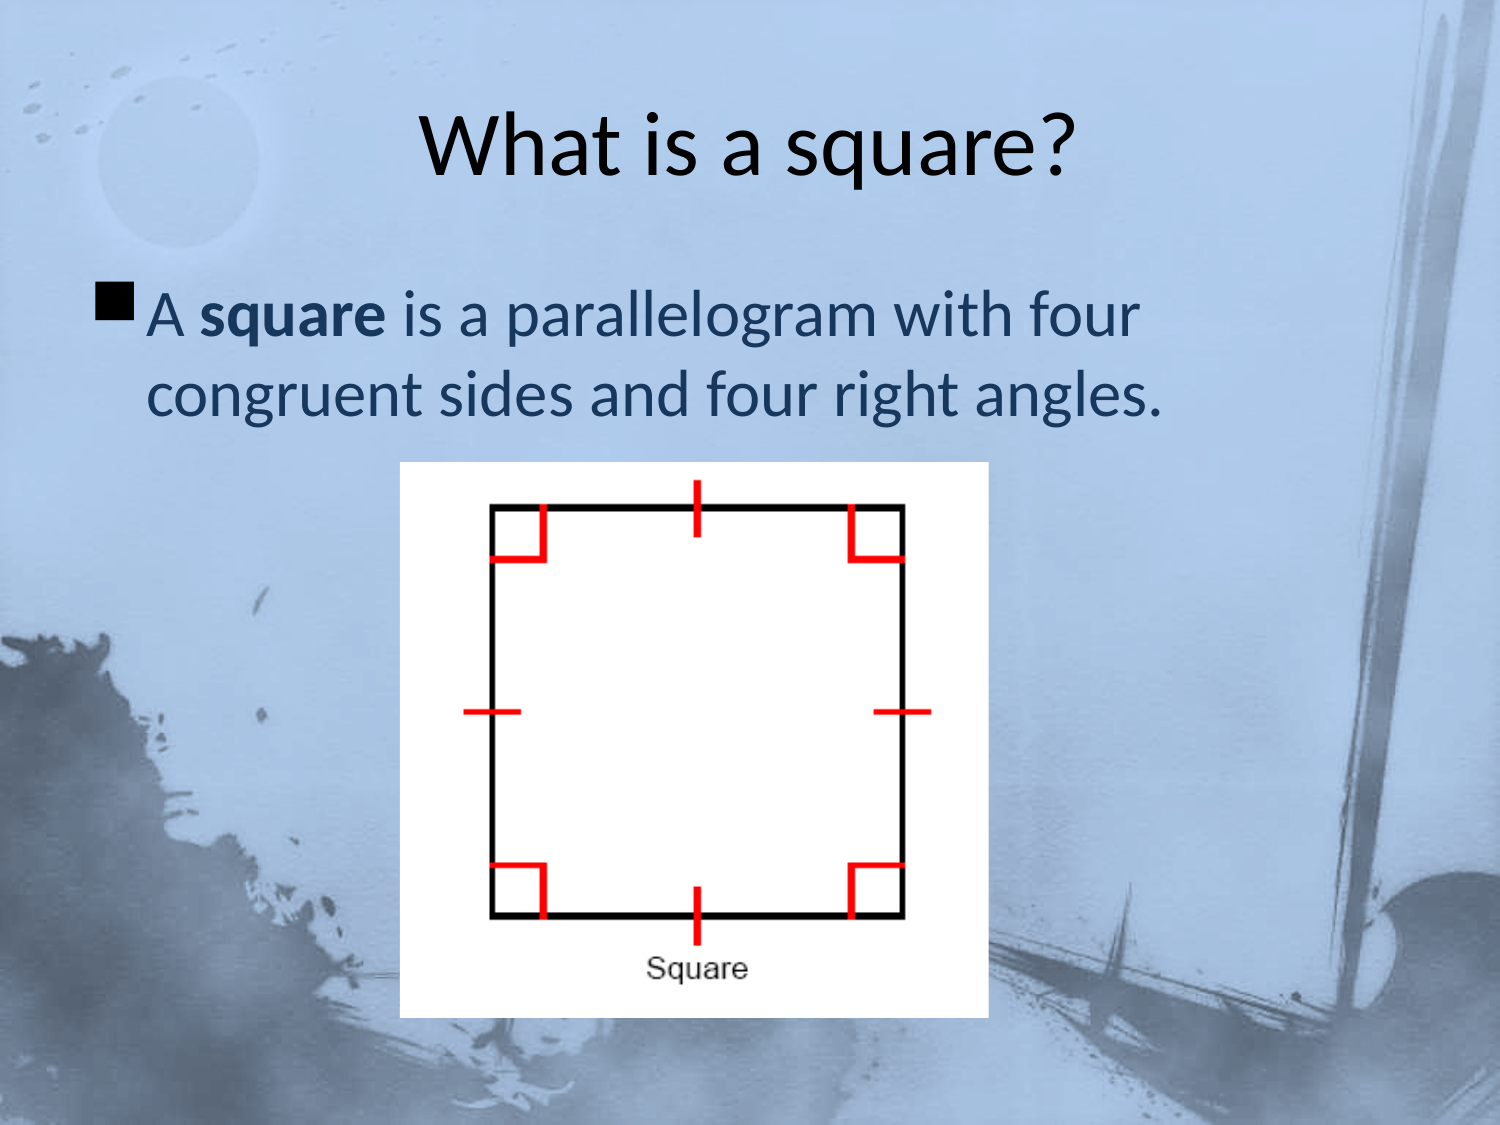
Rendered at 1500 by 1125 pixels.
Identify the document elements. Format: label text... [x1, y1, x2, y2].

picture [399, 462, 989, 1019]
title What is a square? [75, 45, 1425, 233]
list A square is a parallelogram with four congruent sides and four right angles. [75, 262, 1425, 1005]
